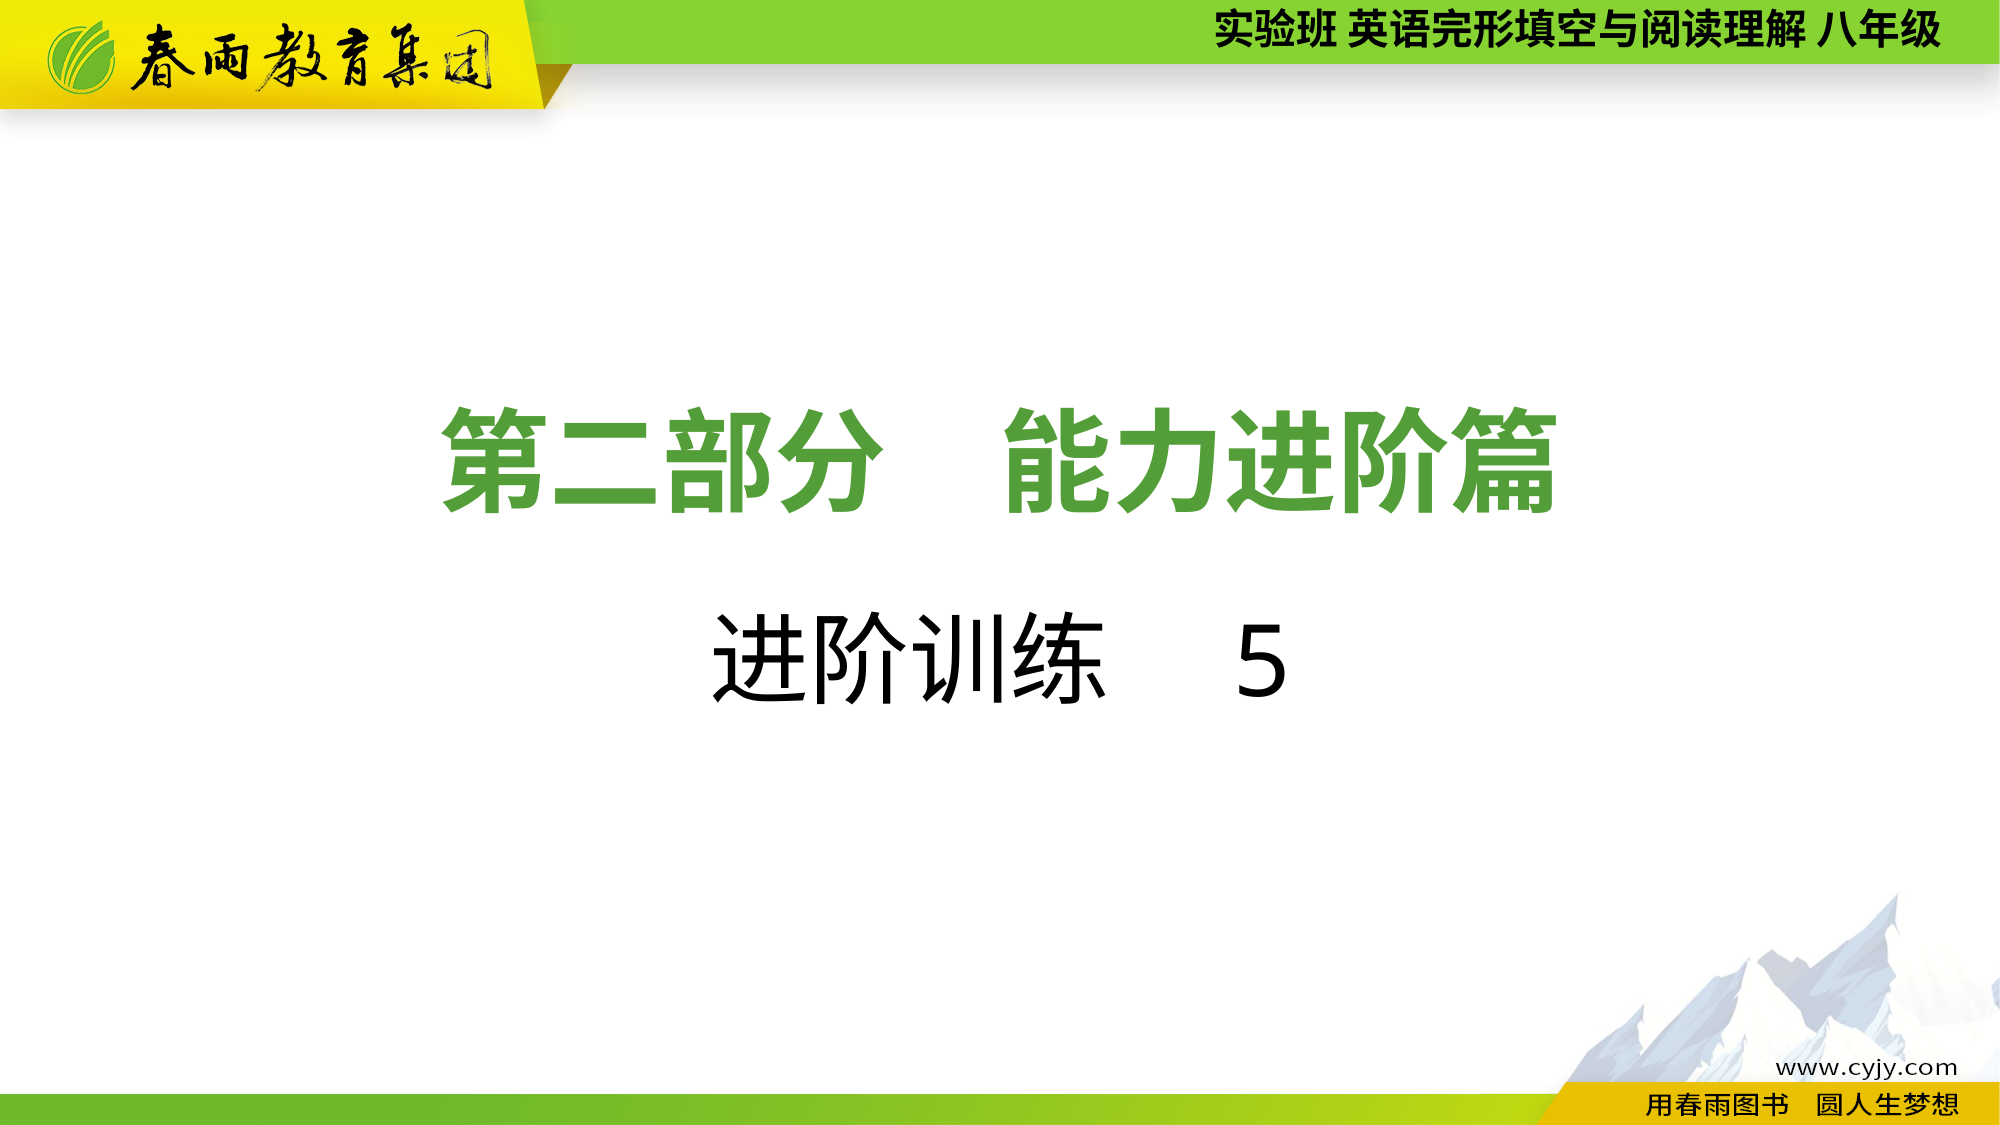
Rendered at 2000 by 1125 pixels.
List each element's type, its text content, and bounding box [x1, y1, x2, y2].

picture [0, 0, 2000, 1125]
text_box 进阶训练 5 [54, 528, 1946, 724]
text_box 第二部分 能力进阶篇 [54, 316, 1946, 528]
